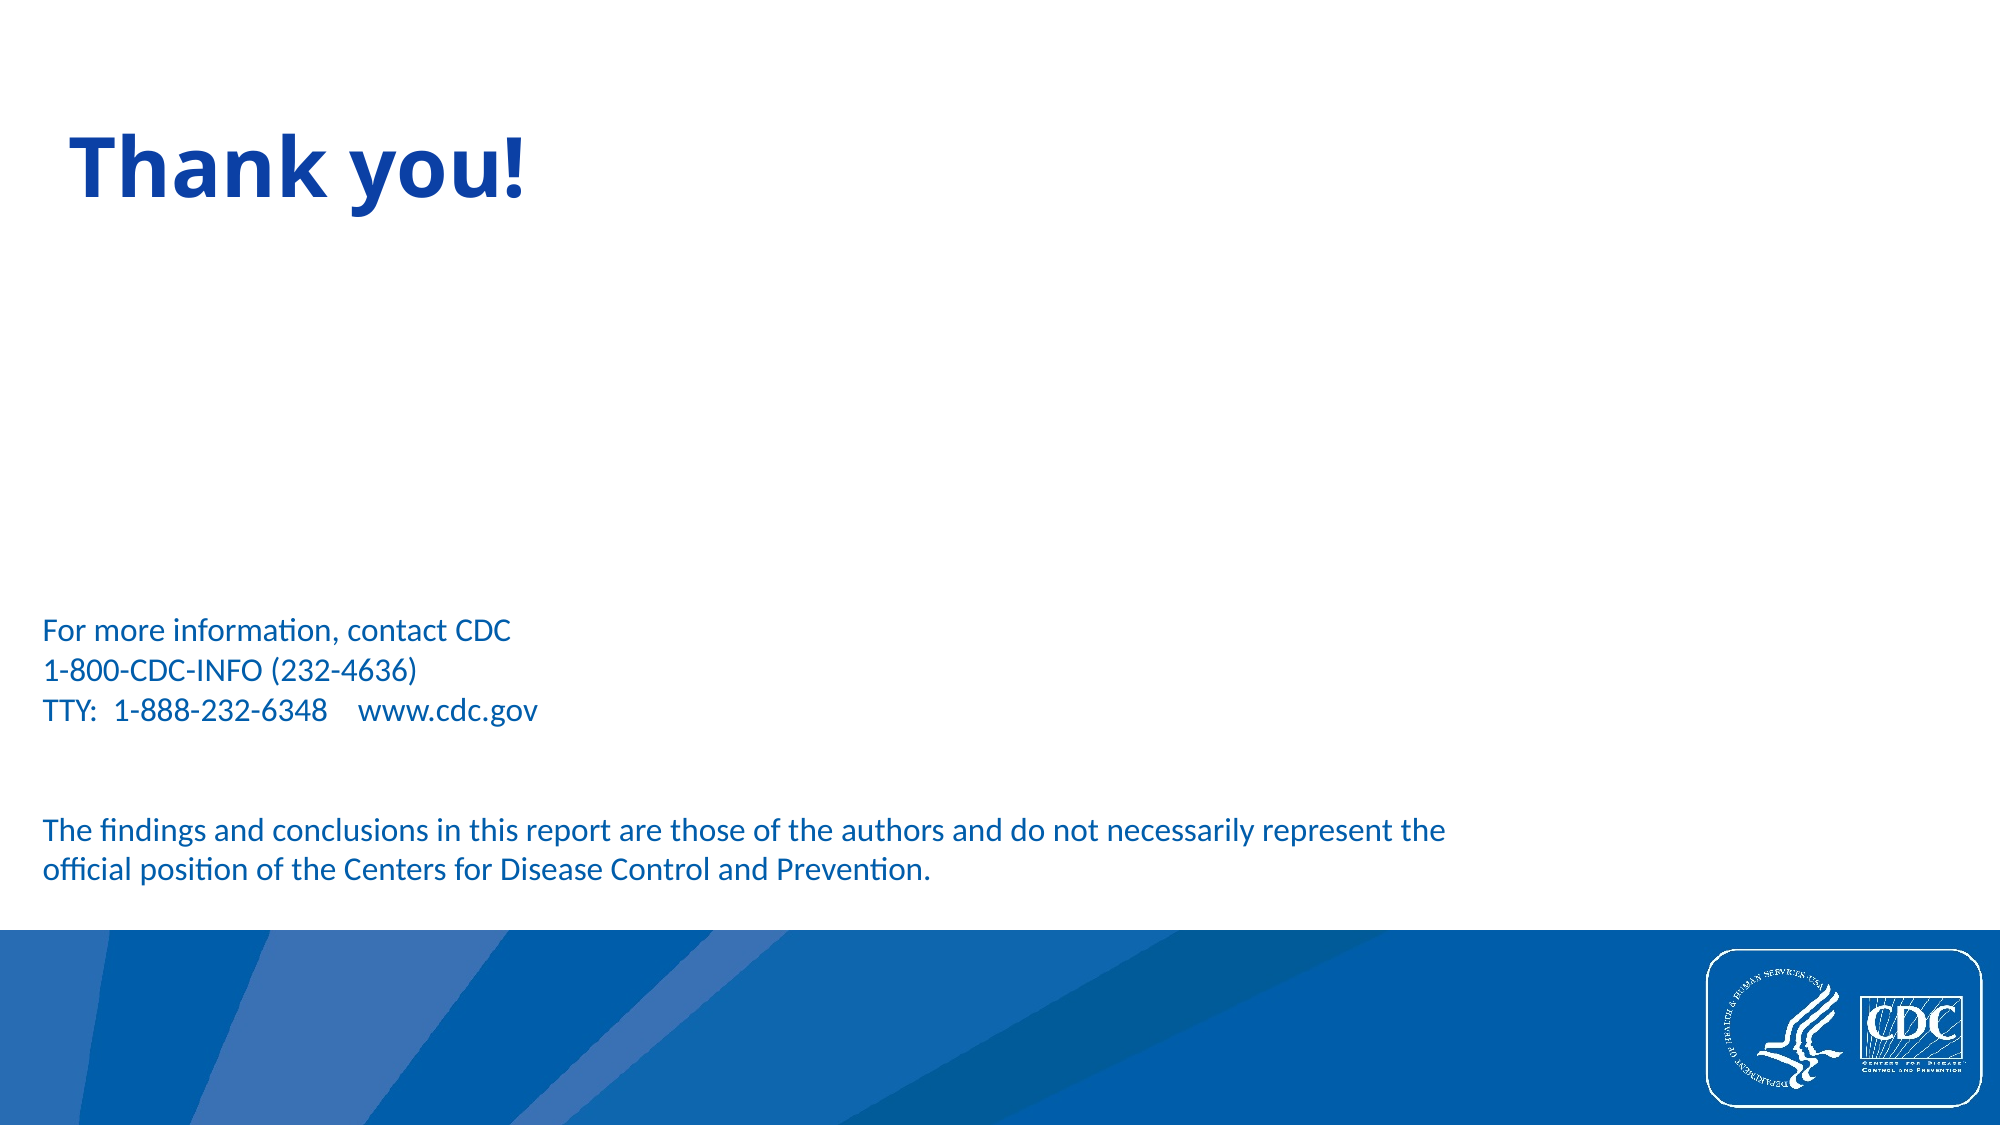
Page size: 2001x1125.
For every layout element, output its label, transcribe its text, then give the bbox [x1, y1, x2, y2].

title Thank you! [53, 106, 1779, 325]
picture [0, 930, 2000, 1125]
